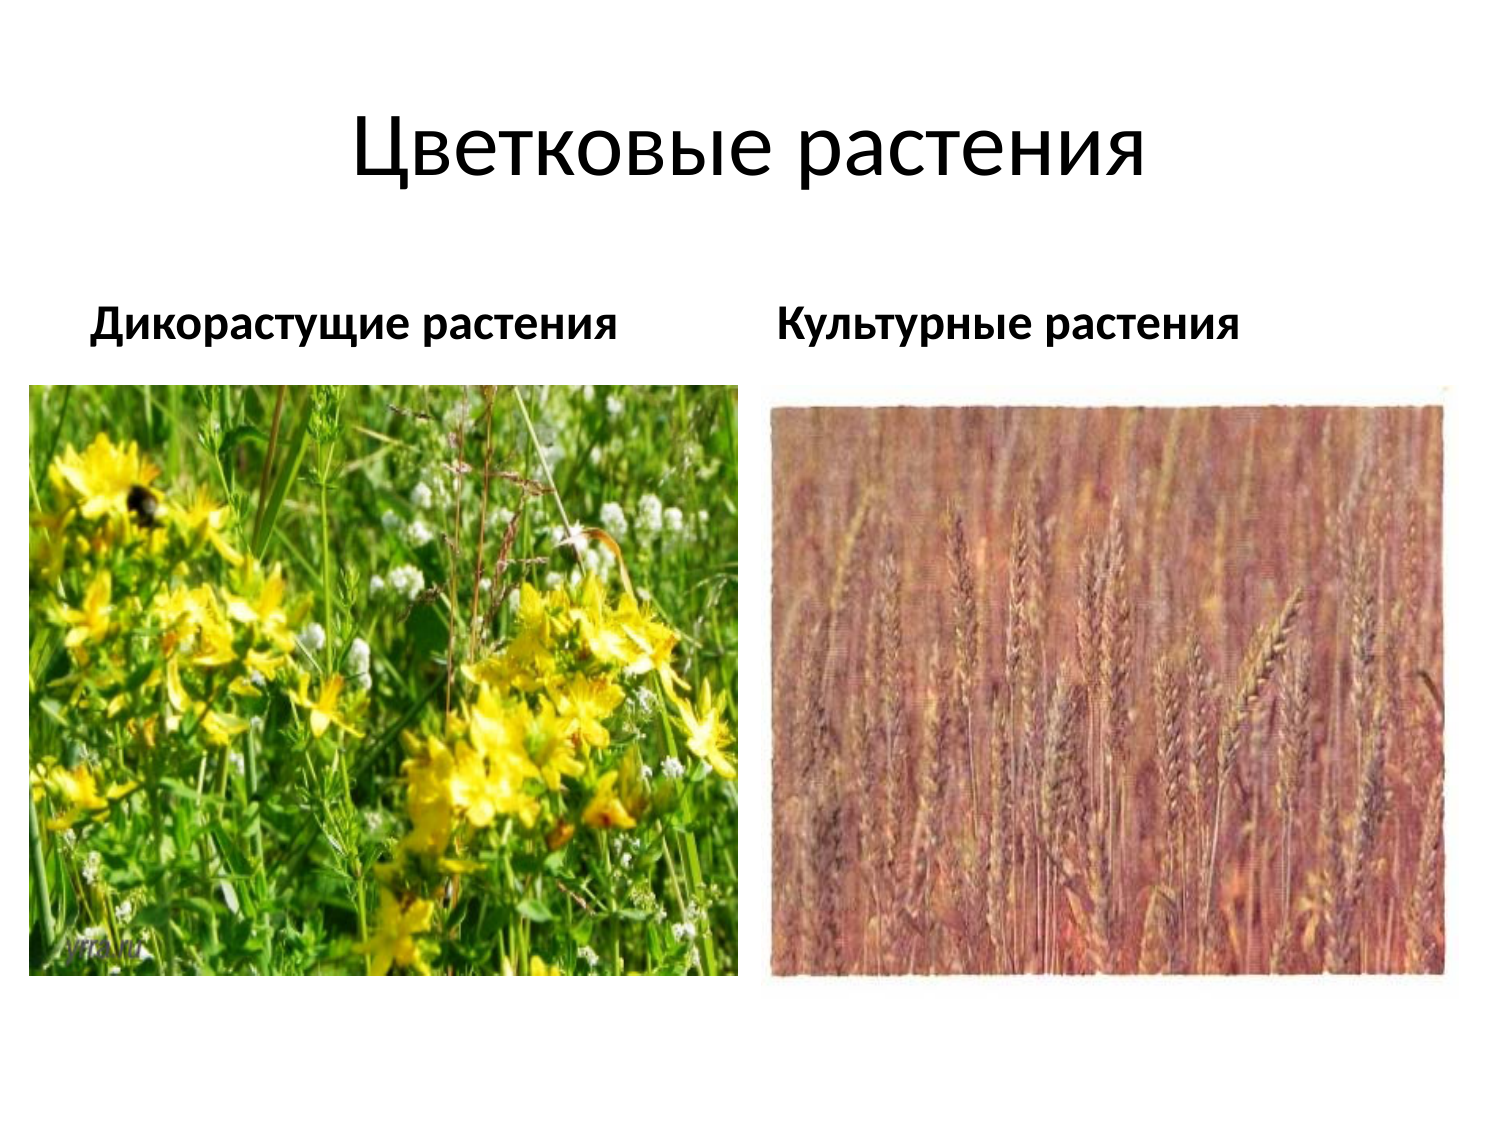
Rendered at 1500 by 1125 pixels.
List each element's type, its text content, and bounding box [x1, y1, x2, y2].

list Дикорастущие растения [74, 251, 738, 357]
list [761, 385, 1459, 1000]
title Цветковые растения [74, 44, 1426, 233]
list Культурные растения [761, 251, 1426, 357]
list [29, 385, 738, 977]
